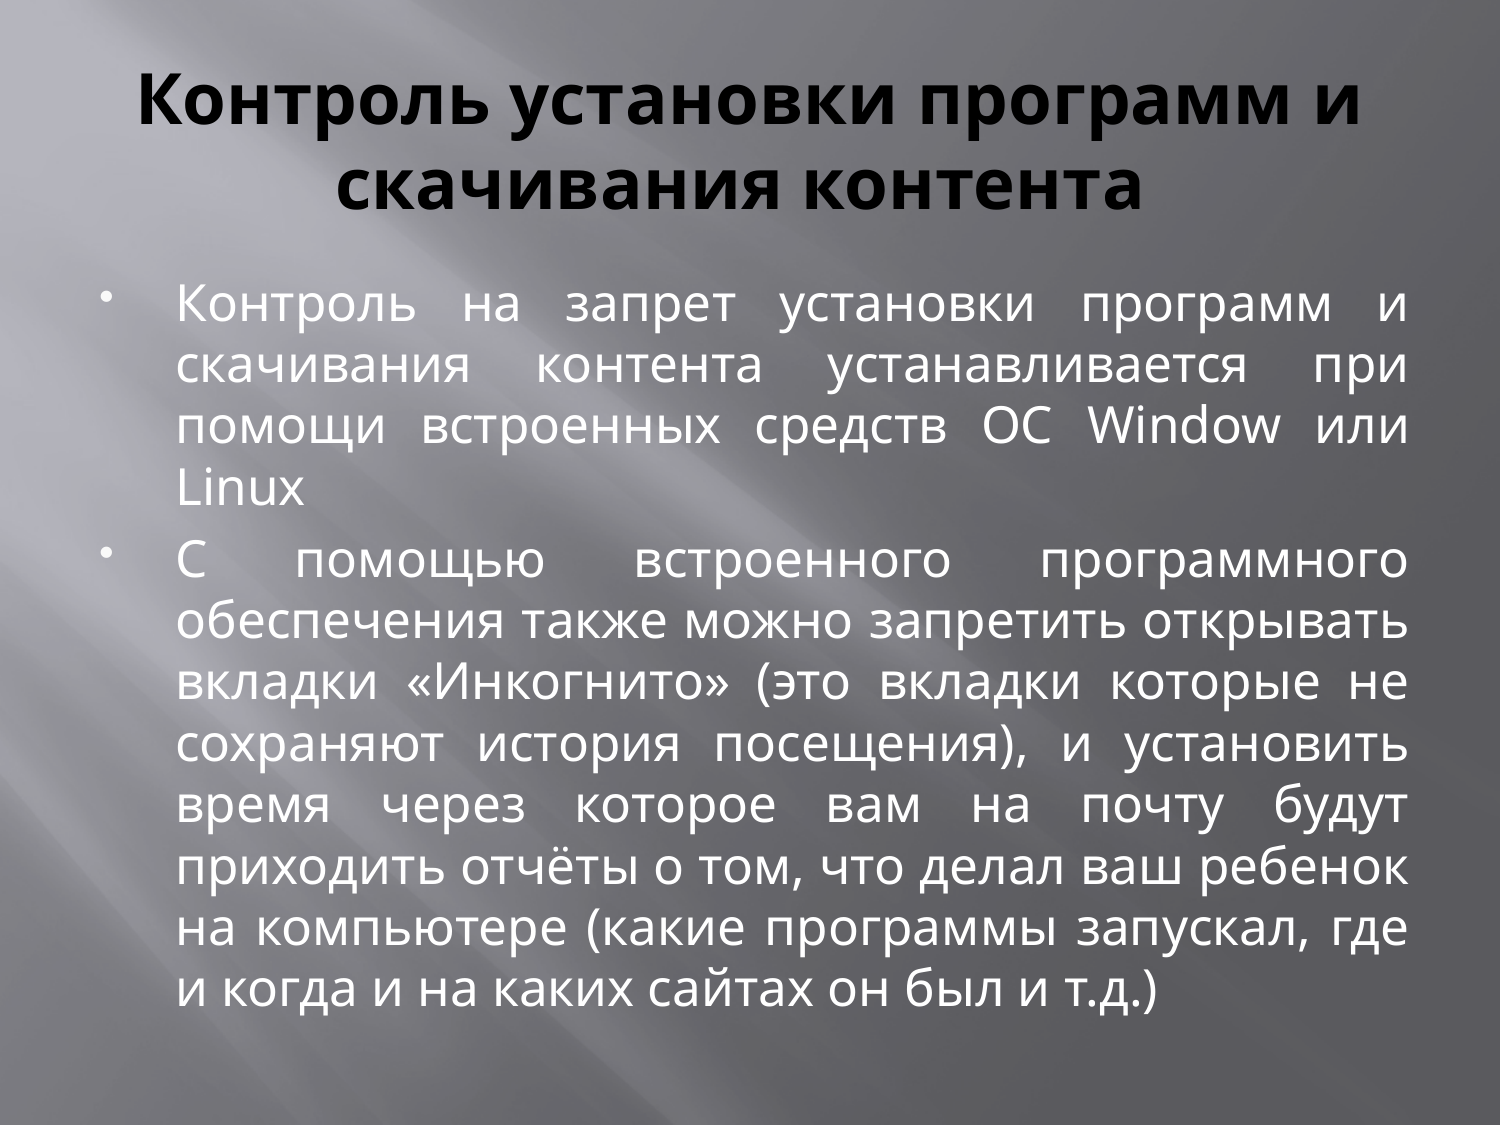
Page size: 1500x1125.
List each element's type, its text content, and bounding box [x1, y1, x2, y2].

list Контроль на запрет установки программ и скачивания контента устанавливается при помощи встроенных средств ОС Window или Linux С помощью встроенного программного обеспечения также можно запретить открывать вкладки «Инкогнито» (это вкладки которые не сохраняют история посещения), и установить время через которое вам на почту будут приходить отчёты о том, что делал ваш ребенок на компьютере (какие программы запускал, где и когда и на каких сайтах он был и т.д.) [75, 262, 1425, 1035]
title Контроль установки программ и скачивания контента [75, 45, 1425, 233]
